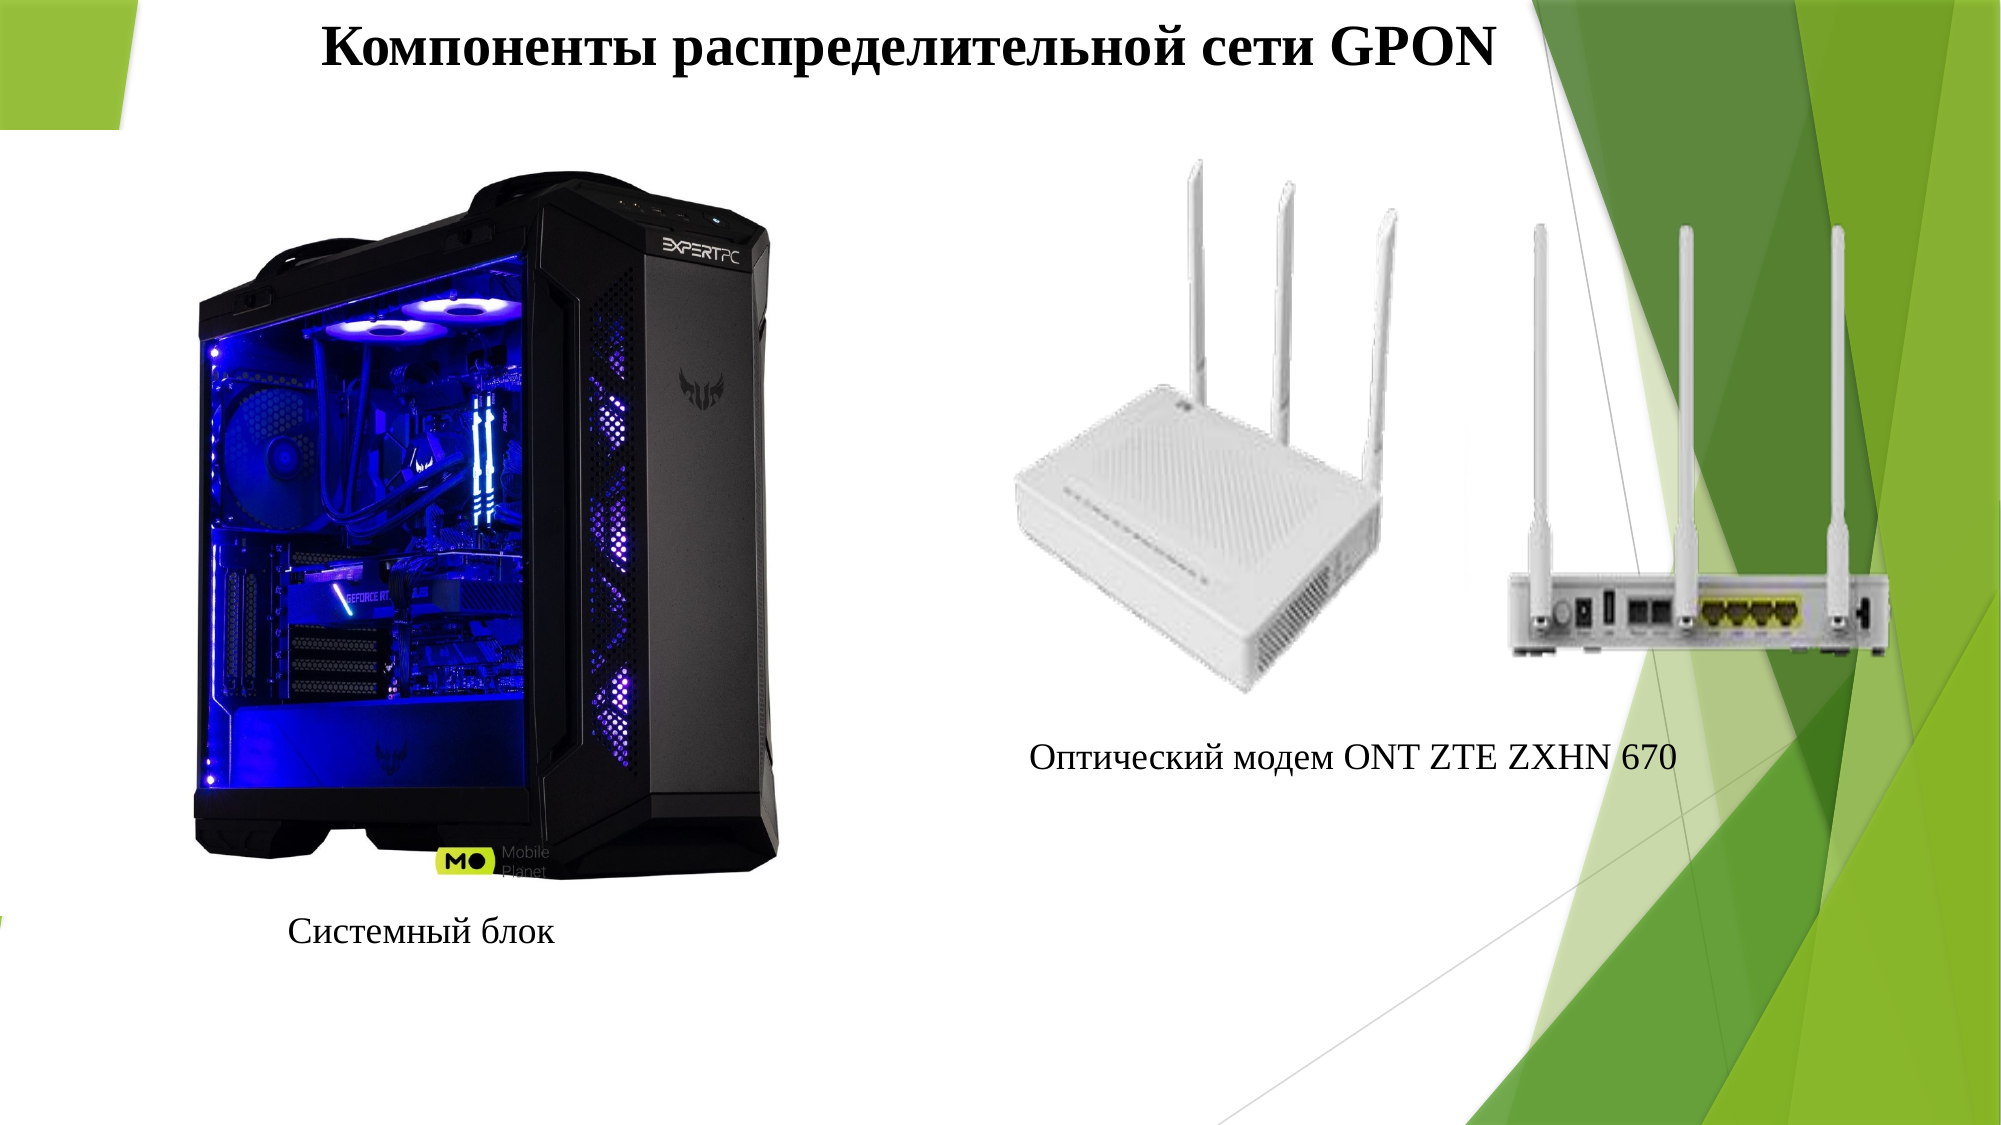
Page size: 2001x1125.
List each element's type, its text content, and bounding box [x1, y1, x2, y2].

subtitle Компоненты распределительной сети GPON [272, 0, 1548, 129]
text_box Оптический модем ONT ZTE ZXHN 670 [1014, 727, 1767, 785]
picture [0, 130, 1940, 916]
text_box Системный блок [272, 925, 765, 959]
